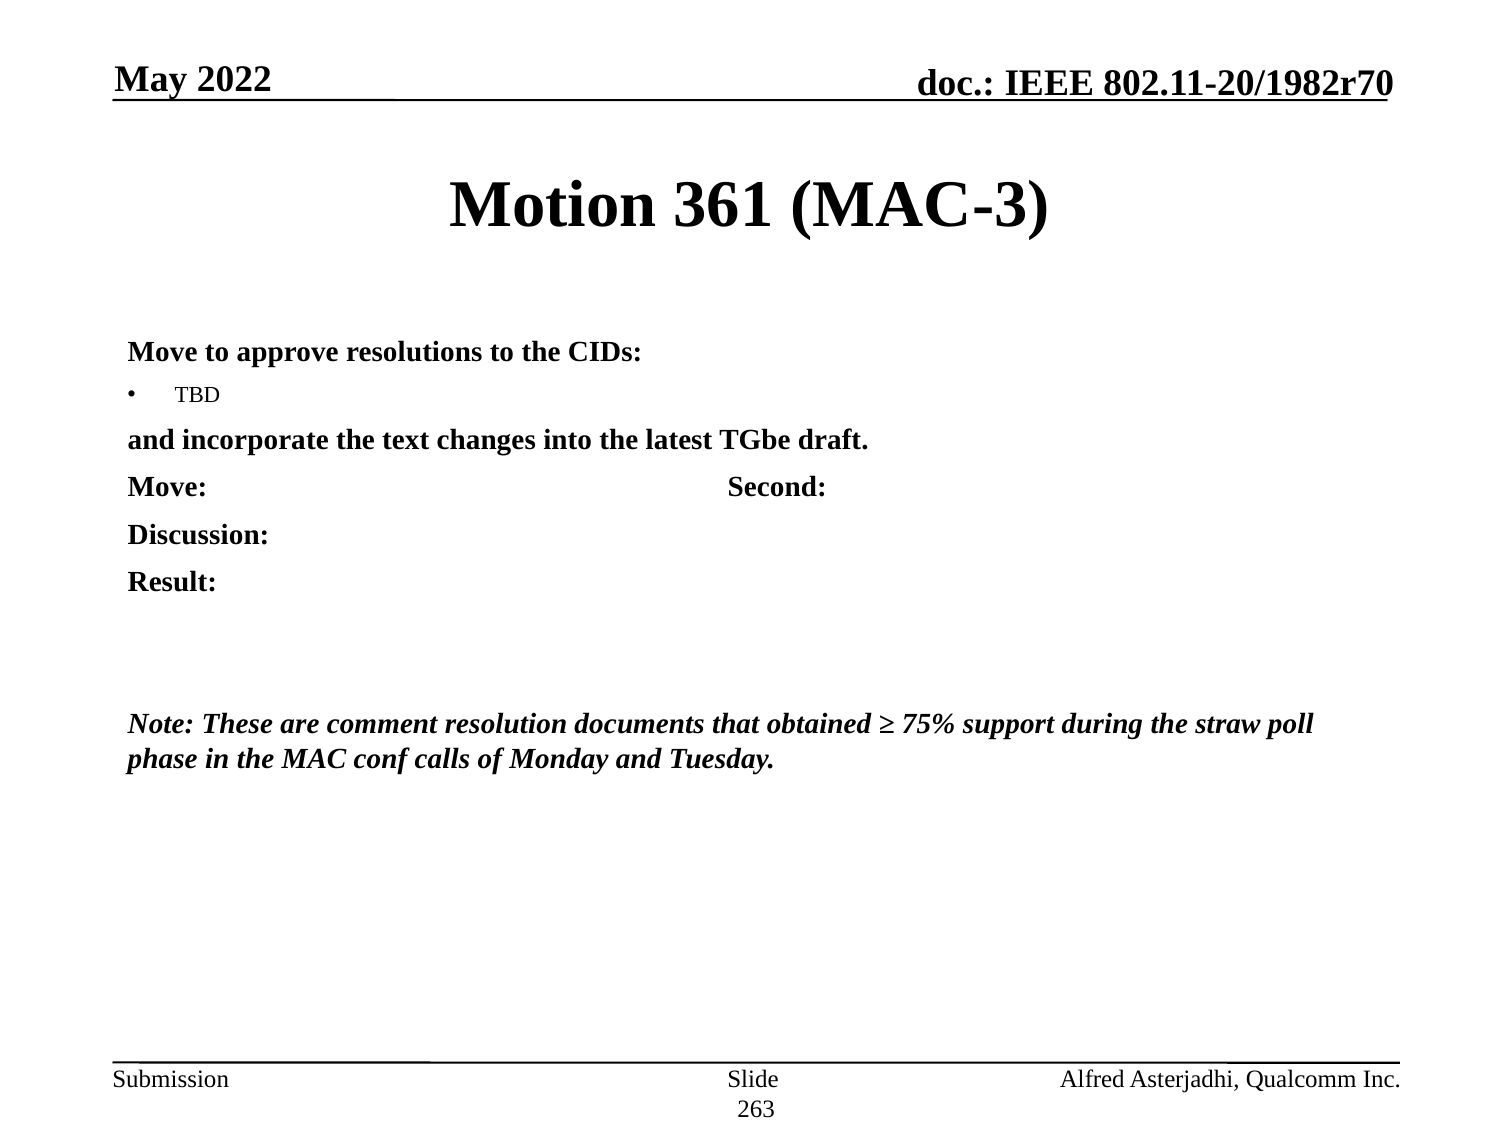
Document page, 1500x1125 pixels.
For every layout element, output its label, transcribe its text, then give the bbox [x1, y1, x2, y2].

title Motion 361 (MAC-3) [112, 112, 1388, 288]
footer Alfred Asterjadhi, Qualcomm Inc. [878, 1061, 1402, 1093]
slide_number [114, 54, 423, 100]
list Move to approve resolutions to the CIDs: TBD and incorporate the text changes into the latest TGbe draft. Move: Second: Discussion: Result: Note: These are comment resolution documents that obtained ≥ 75% support during the straw poll phase in the MAC conf calls of Monday and Tuesday. [112, 324, 1388, 1063]
slide_number Slide 263 [712, 1061, 800, 1123]
